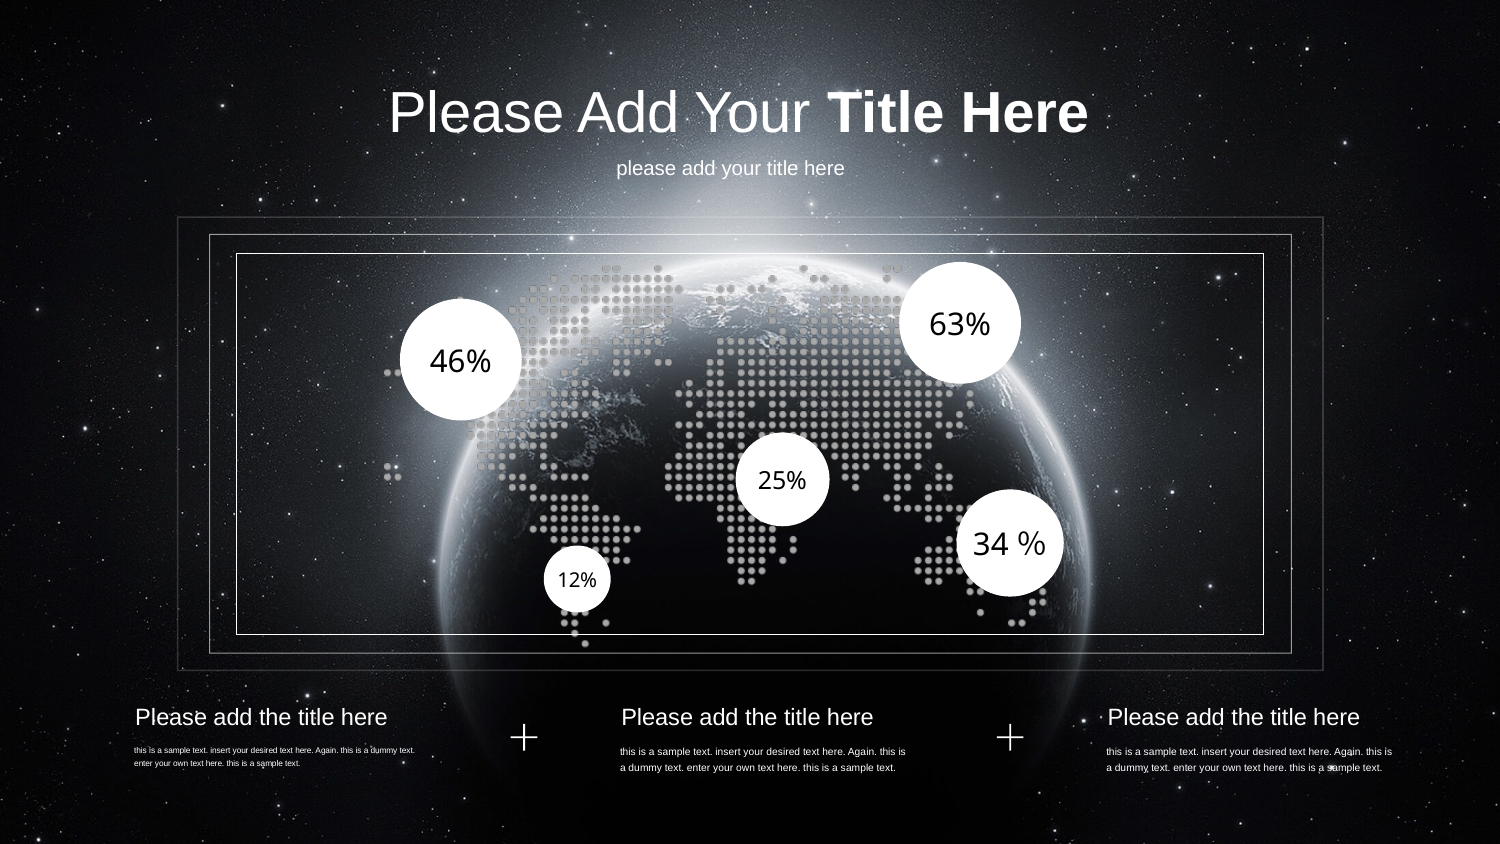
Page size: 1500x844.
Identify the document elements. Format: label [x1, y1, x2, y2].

text_box [510, 723, 538, 751]
text_box [131, 698, 431, 777]
picture [0, 0, 1500, 844]
text_box [996, 723, 1024, 751]
text_box [177, 217, 1324, 671]
text_box [1103, 698, 1404, 777]
text_box [616, 698, 918, 777]
